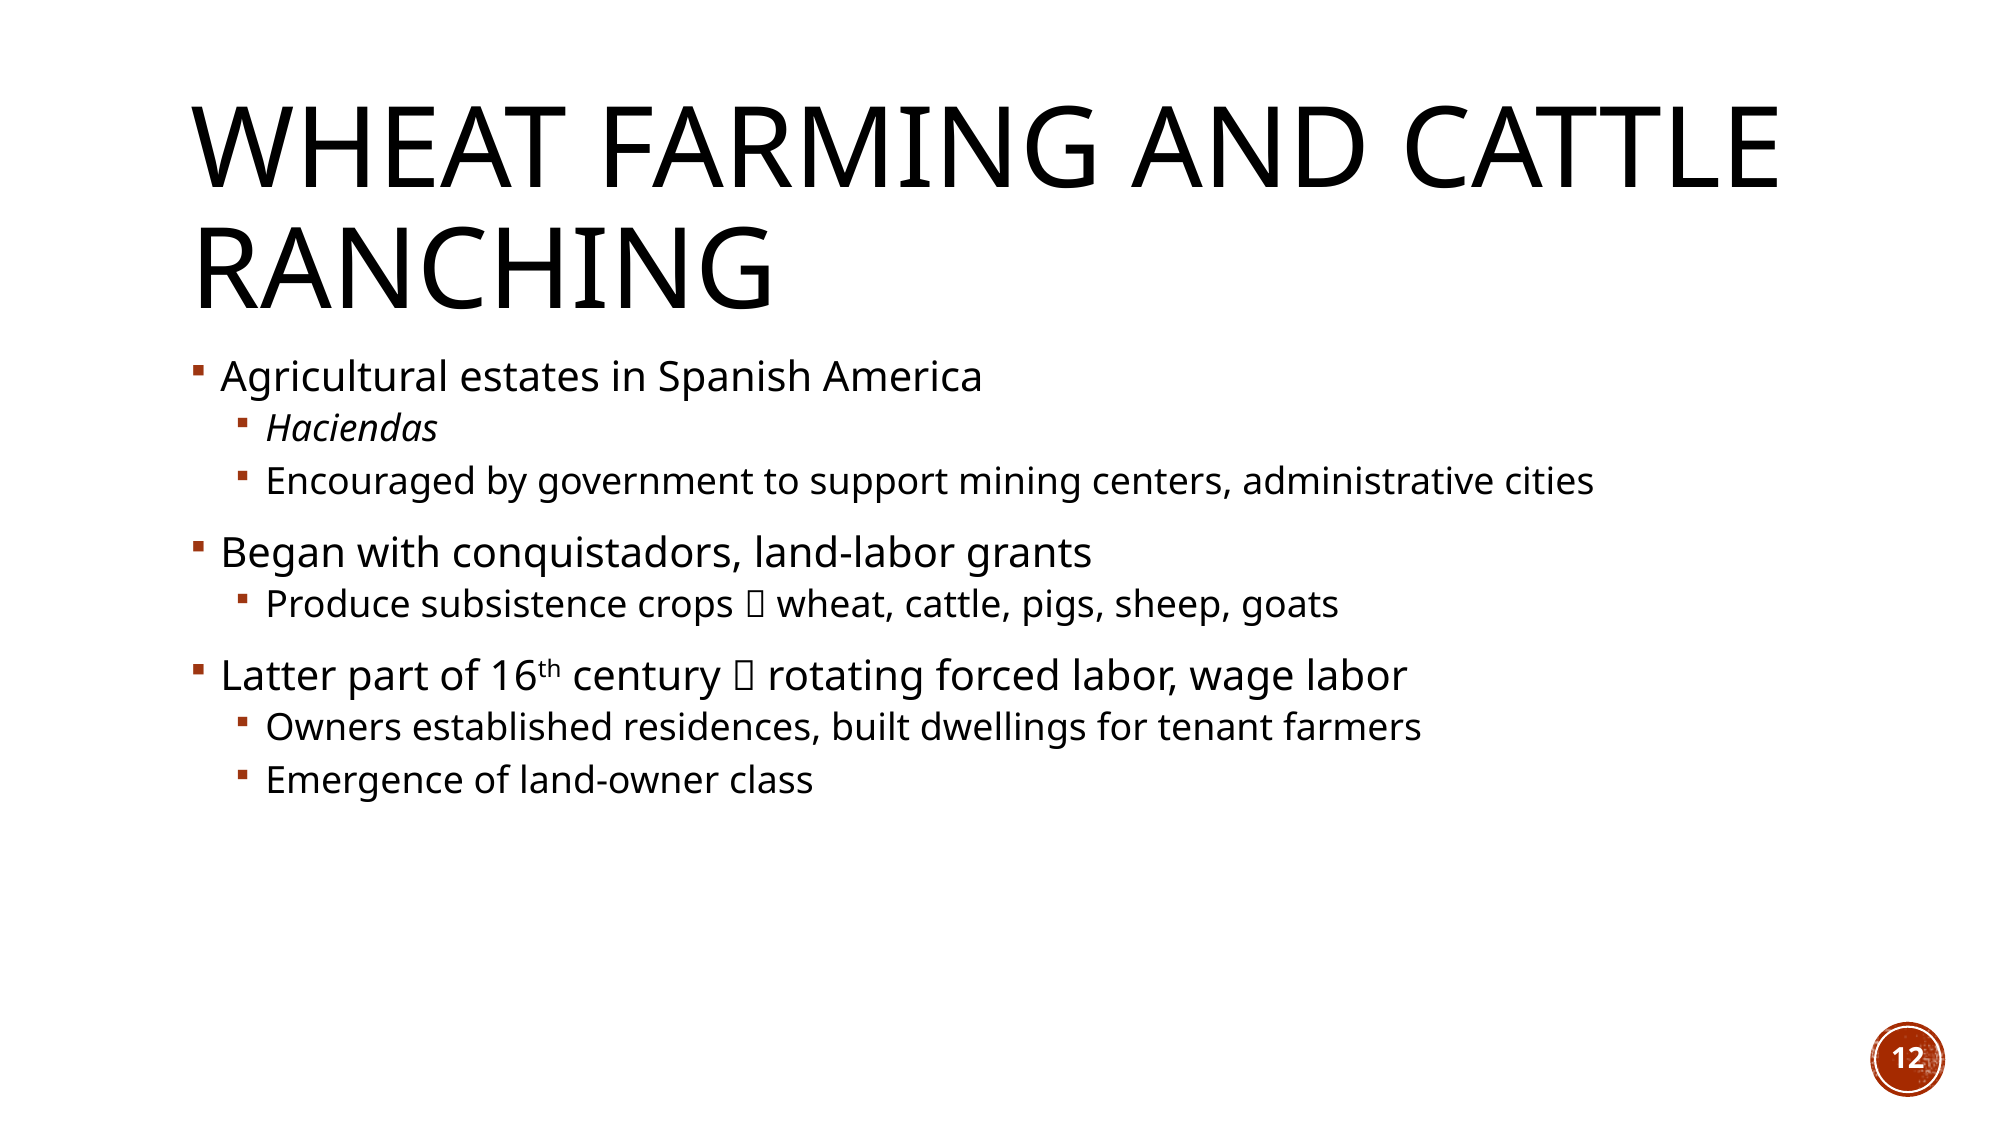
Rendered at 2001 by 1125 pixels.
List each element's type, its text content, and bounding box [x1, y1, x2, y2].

title Wheat Farming and Cattle Ranching [175, 79, 1826, 344]
list Agricultural estates in Spanish America Haciendas Encouraged by government to support mining centers, administrative cities Began with conquistadors, land-labor grants Produce subsistence crops  wheat, cattle, pigs, sheep, goats Latter part of 16th century  rotating forced labor, wage labor Owners established residences, built dwellings for tenant farmers Emergence of land-owner class [175, 348, 1826, 1013]
slide_number 12 [1855, 1028, 1961, 1089]
